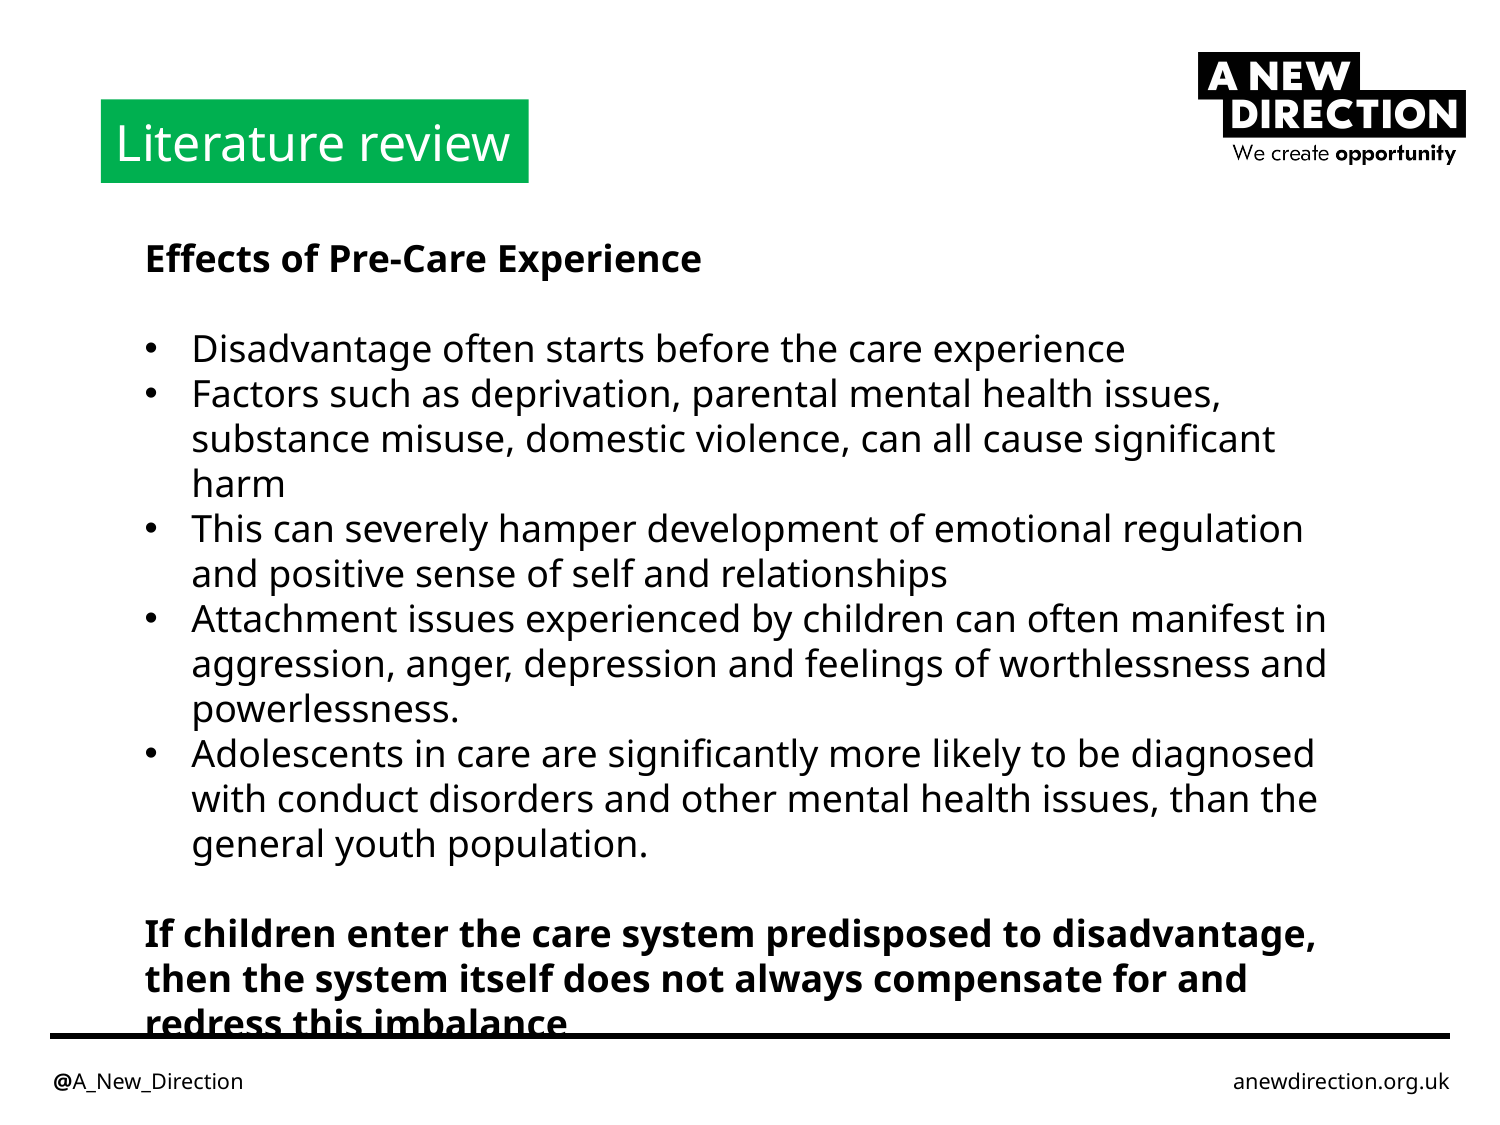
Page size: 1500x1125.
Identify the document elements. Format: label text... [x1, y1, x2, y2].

text_box Literature review [100, 99, 529, 183]
text_box [50, 1033, 129, 1039]
text_box [1371, 1033, 1450, 1039]
text_box anewdirection.org.uk [974, 1063, 1450, 1094]
text_box Effects of Pre-Care Experience Disadvantage often starts before the care experience Factors such as deprivation, parental mental health issues, substance misuse, domestic violence, can all cause significant harm This can severely hamper development of emotional regulation and positive sense of self and relationships Attachment issues experienced by children can often manifest in aggression, anger, depression and feelings of worthlessness and powerlessness. Adolescents in care are significantly more likely to be diagnosed with conduct disorders and other mental health issues, than the general youth population. If children enter the care system predisposed to disadvantage, then the system itself does not always compensate for and redress this imbalance [129, 227, 1371, 1053]
text_box @A_New_Direction [53, 1063, 529, 1094]
picture [1198, 52, 1466, 165]
